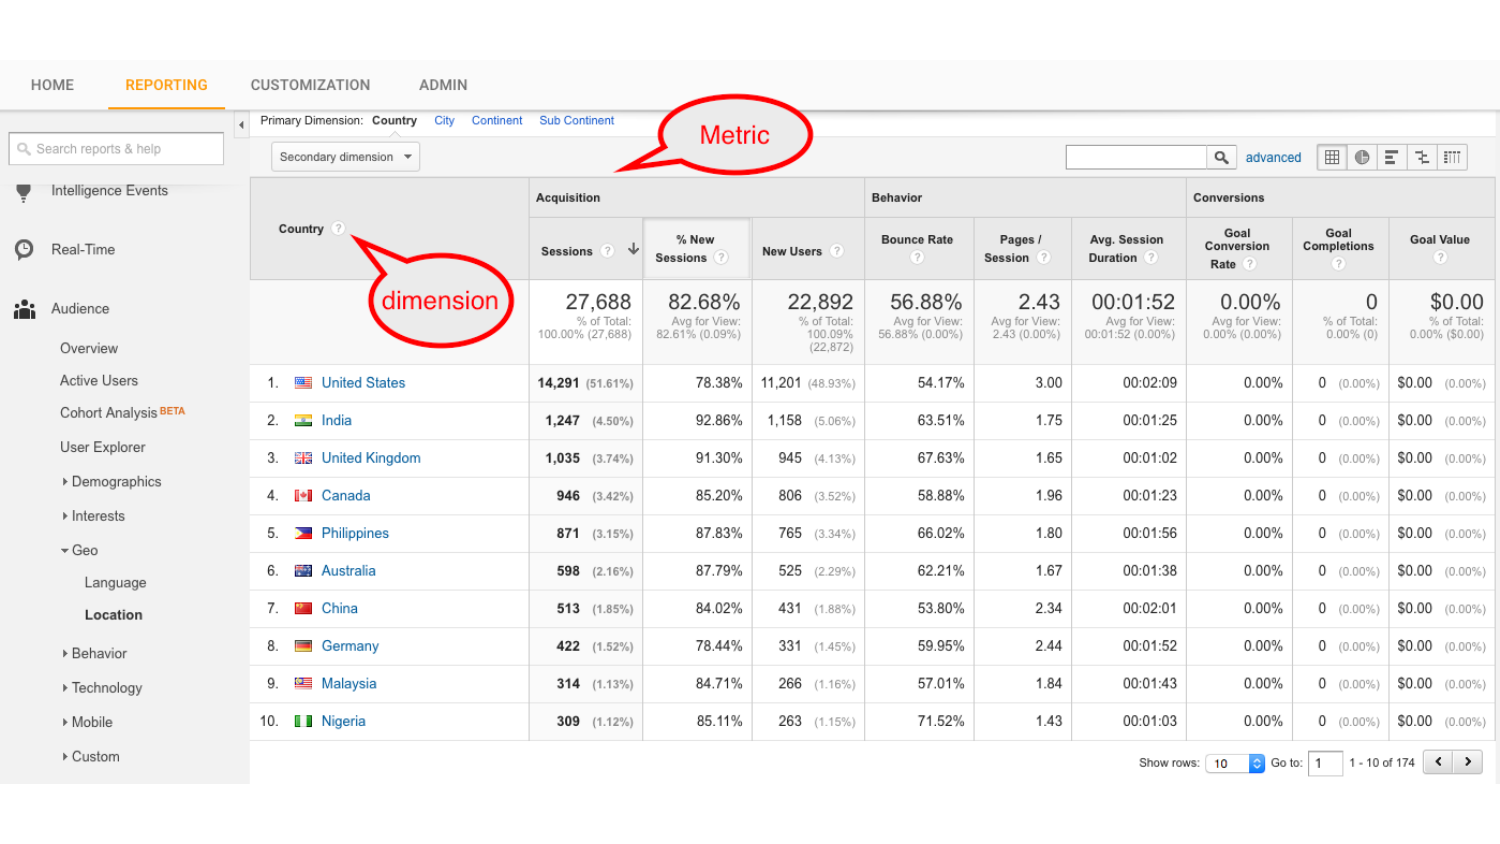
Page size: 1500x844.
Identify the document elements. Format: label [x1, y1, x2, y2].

picture [0, 60, 1500, 784]
